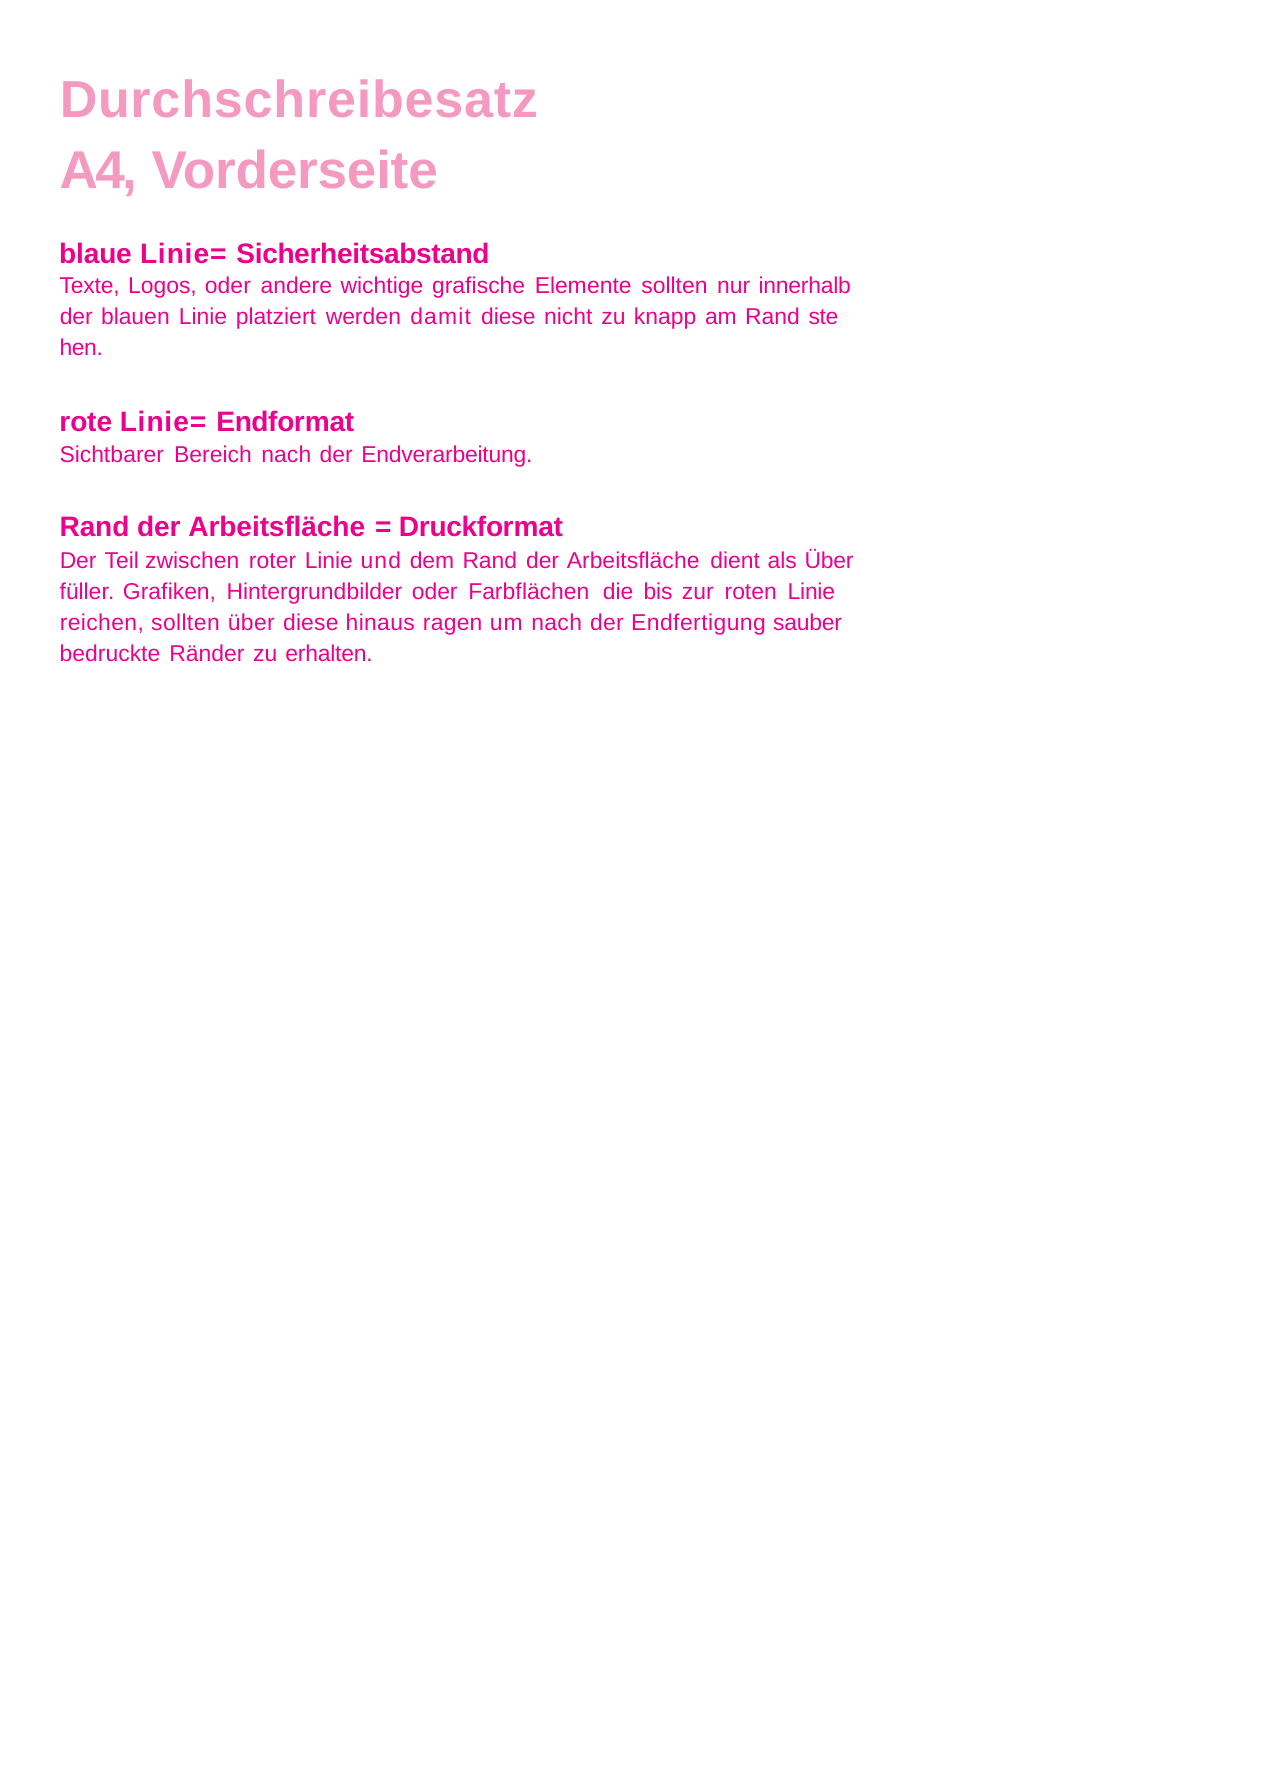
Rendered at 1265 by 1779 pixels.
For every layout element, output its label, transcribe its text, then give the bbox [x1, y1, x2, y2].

title Durchschreibesatz A4, Vorderseite [57, 55, 548, 230]
text_box blaue Linie= Sicherheitsabstand Texte, Logos, oder andere wichtige grafische Elemente sollten nur innerhalb der blauen Linie platziert werden damit diese nicht zu knapp am Rand ste­ hen. rote Linie= Endformat Sichtbarer Bereich nach der Endverarbeitung. Rand der Arbeitsfläche = Druckformat Der Teil zwischen roter Linie und dem Rand der Arbeitsfläche dient als Über­ füller. Grafiken, Hintergrundbilder oder Farbflächen die bis zur roten Linie reichen, sollten über diese hinaus ragen um nach der Endfertigung sauber bedruckte Ränder zu erhalten. [57, 230, 870, 666]
